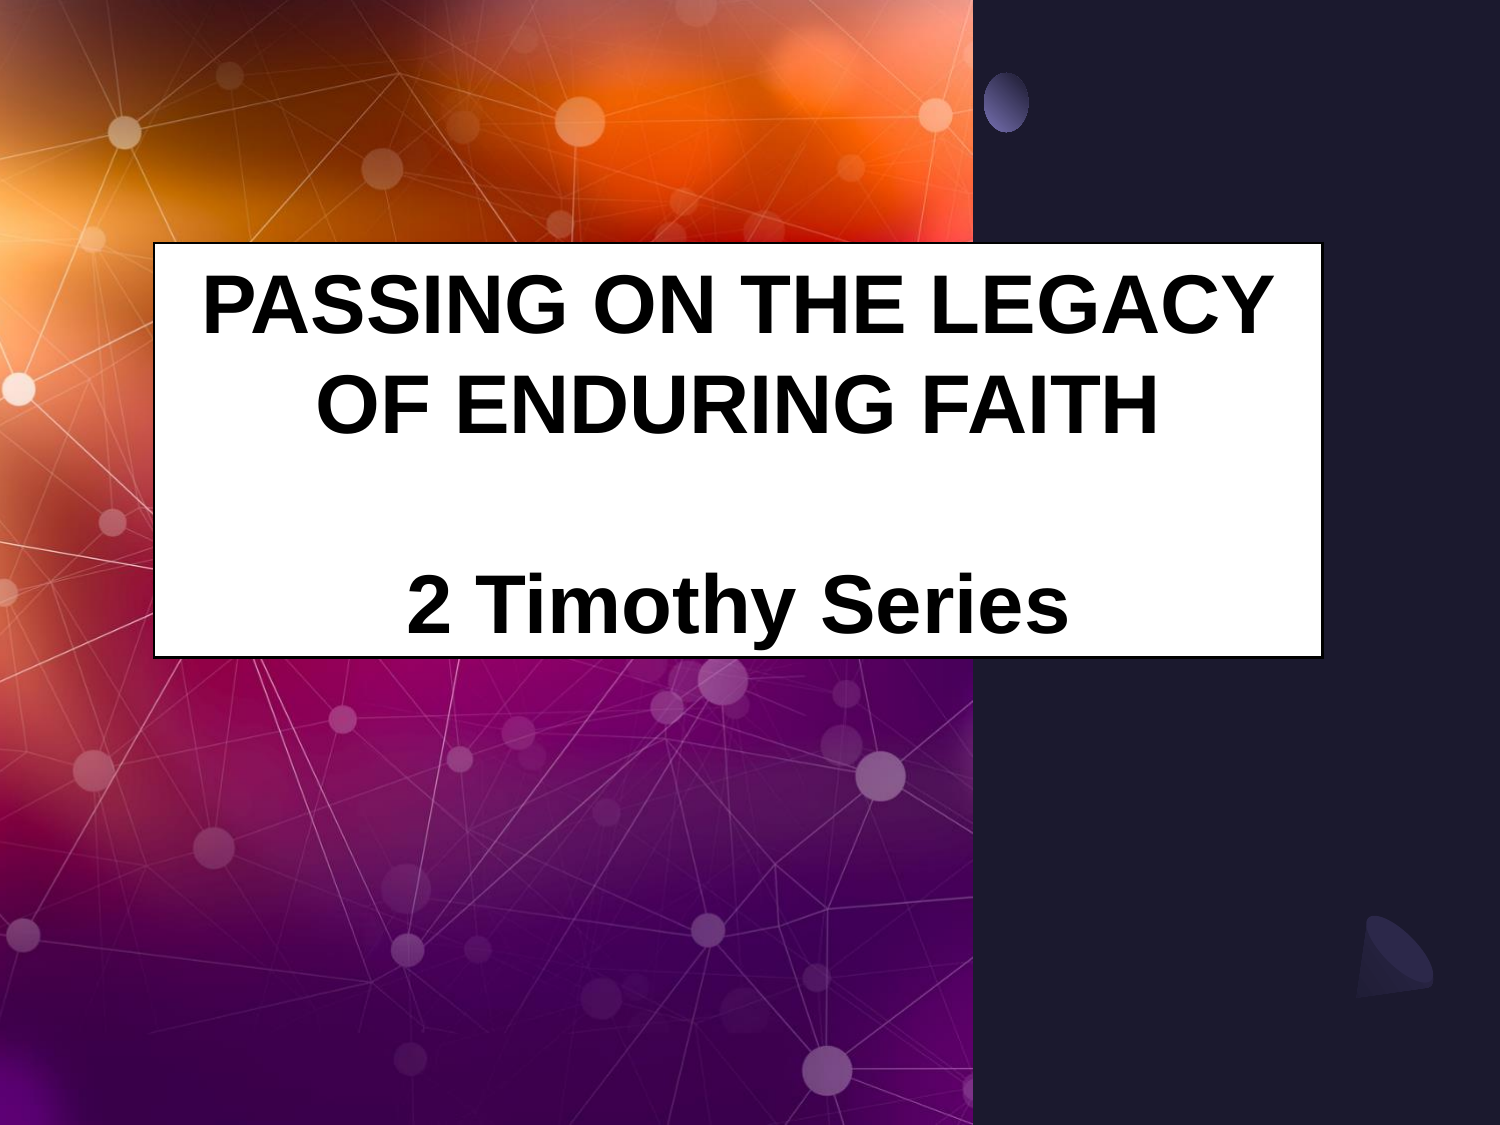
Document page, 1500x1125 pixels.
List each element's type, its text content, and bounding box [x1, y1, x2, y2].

text_box PASSING ON THE LEGACY OF ENDURING FAITH 2 Timothy Series [973, 242, 1324, 659]
picture [0, 0, 973, 1125]
